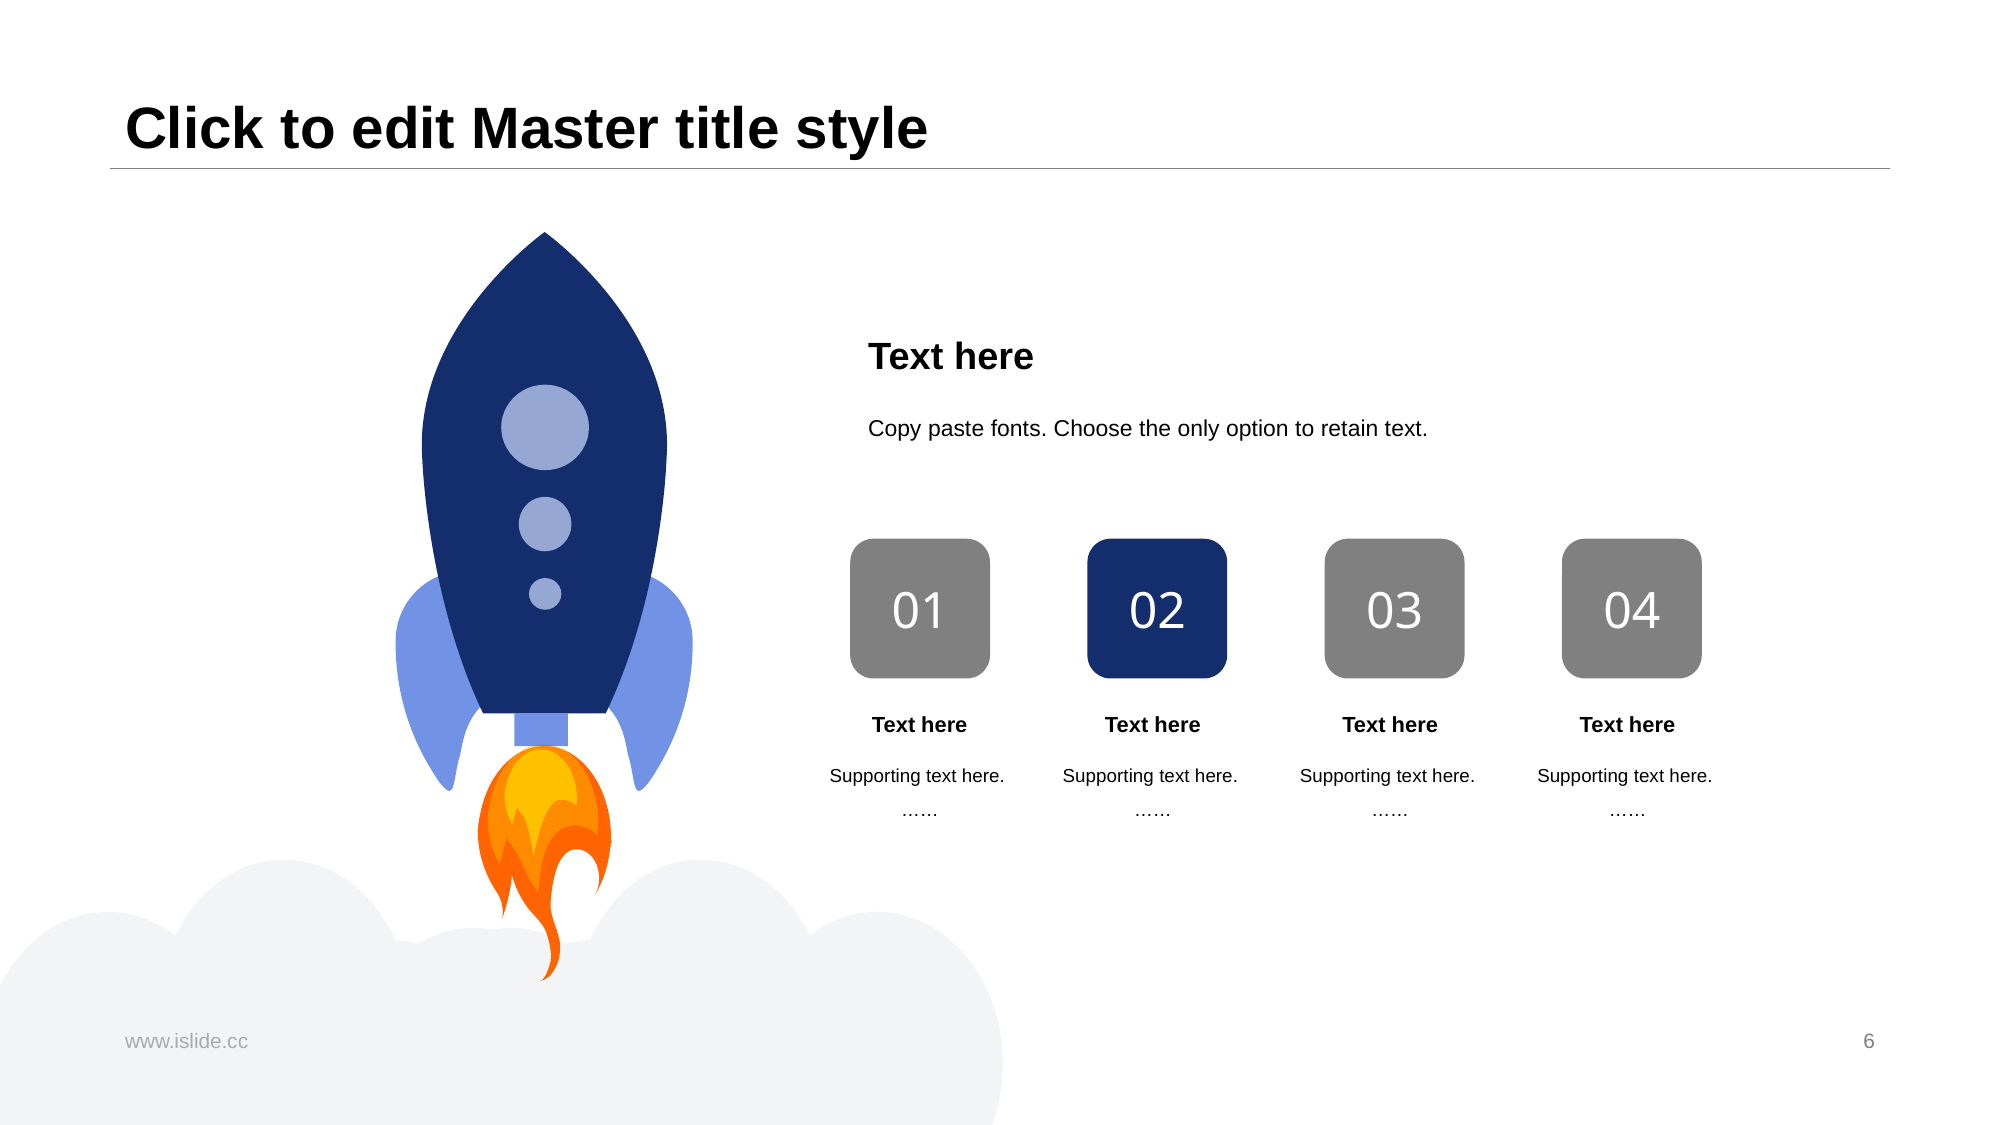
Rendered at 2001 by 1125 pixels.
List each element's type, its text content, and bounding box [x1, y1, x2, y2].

title Click to edit Master title style [109, 0, 1890, 169]
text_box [0, 232, 1755, 1125]
slide_number 6 [1755, 1023, 1890, 1058]
